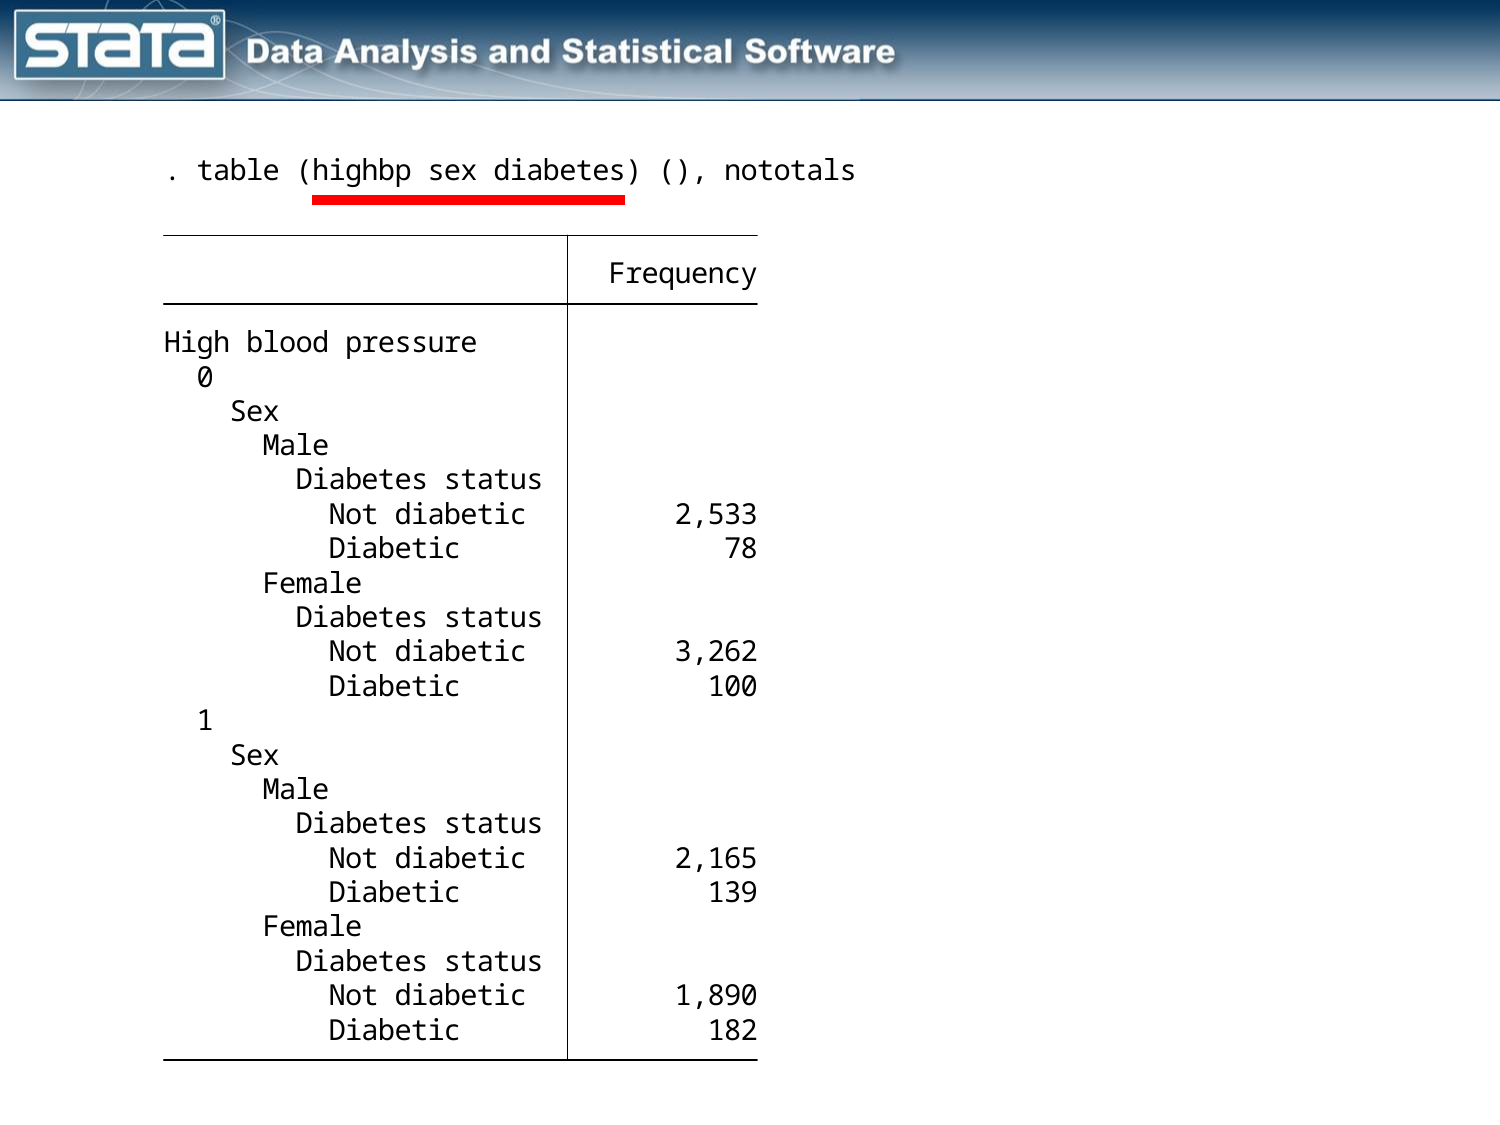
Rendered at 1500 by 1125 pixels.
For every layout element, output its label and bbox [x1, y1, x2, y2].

picture [149, 149, 901, 1079]
picture [0, 0, 1500, 102]
